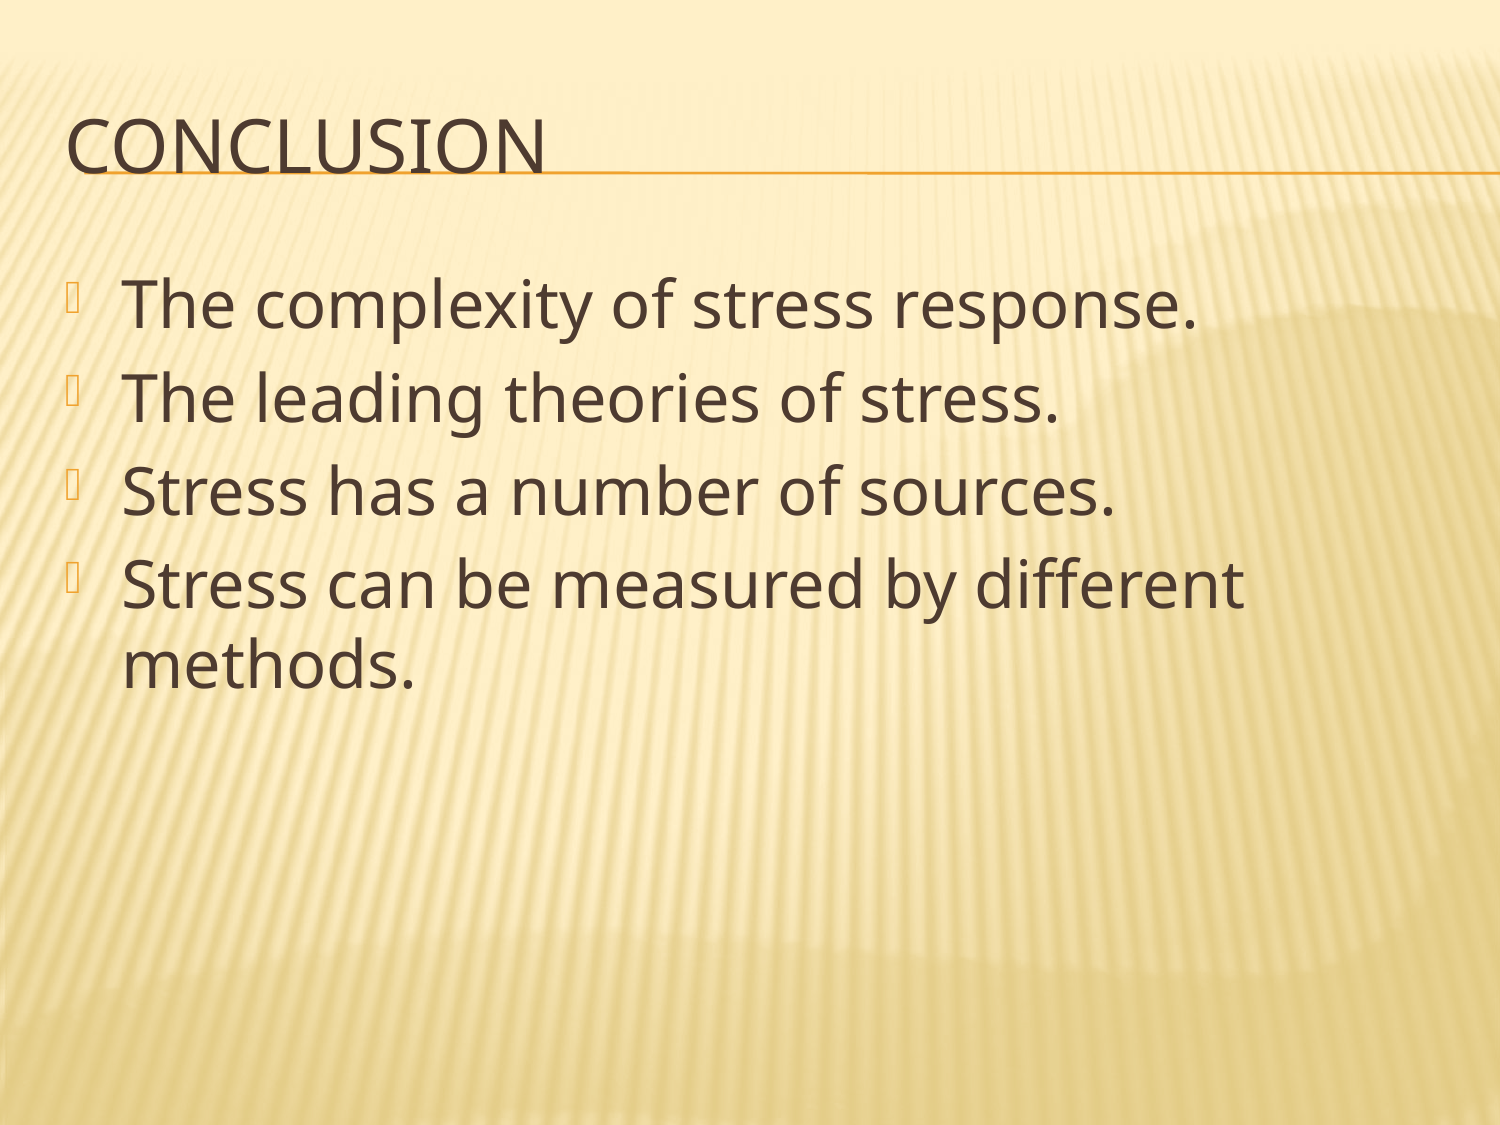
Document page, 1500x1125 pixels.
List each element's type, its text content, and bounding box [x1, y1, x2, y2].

title conclusion [50, 75, 1475, 213]
list The complexity of stress response. The leading theories of stress. Stress has a number of sources. Stress can be measured by different methods. [50, 254, 1475, 998]
